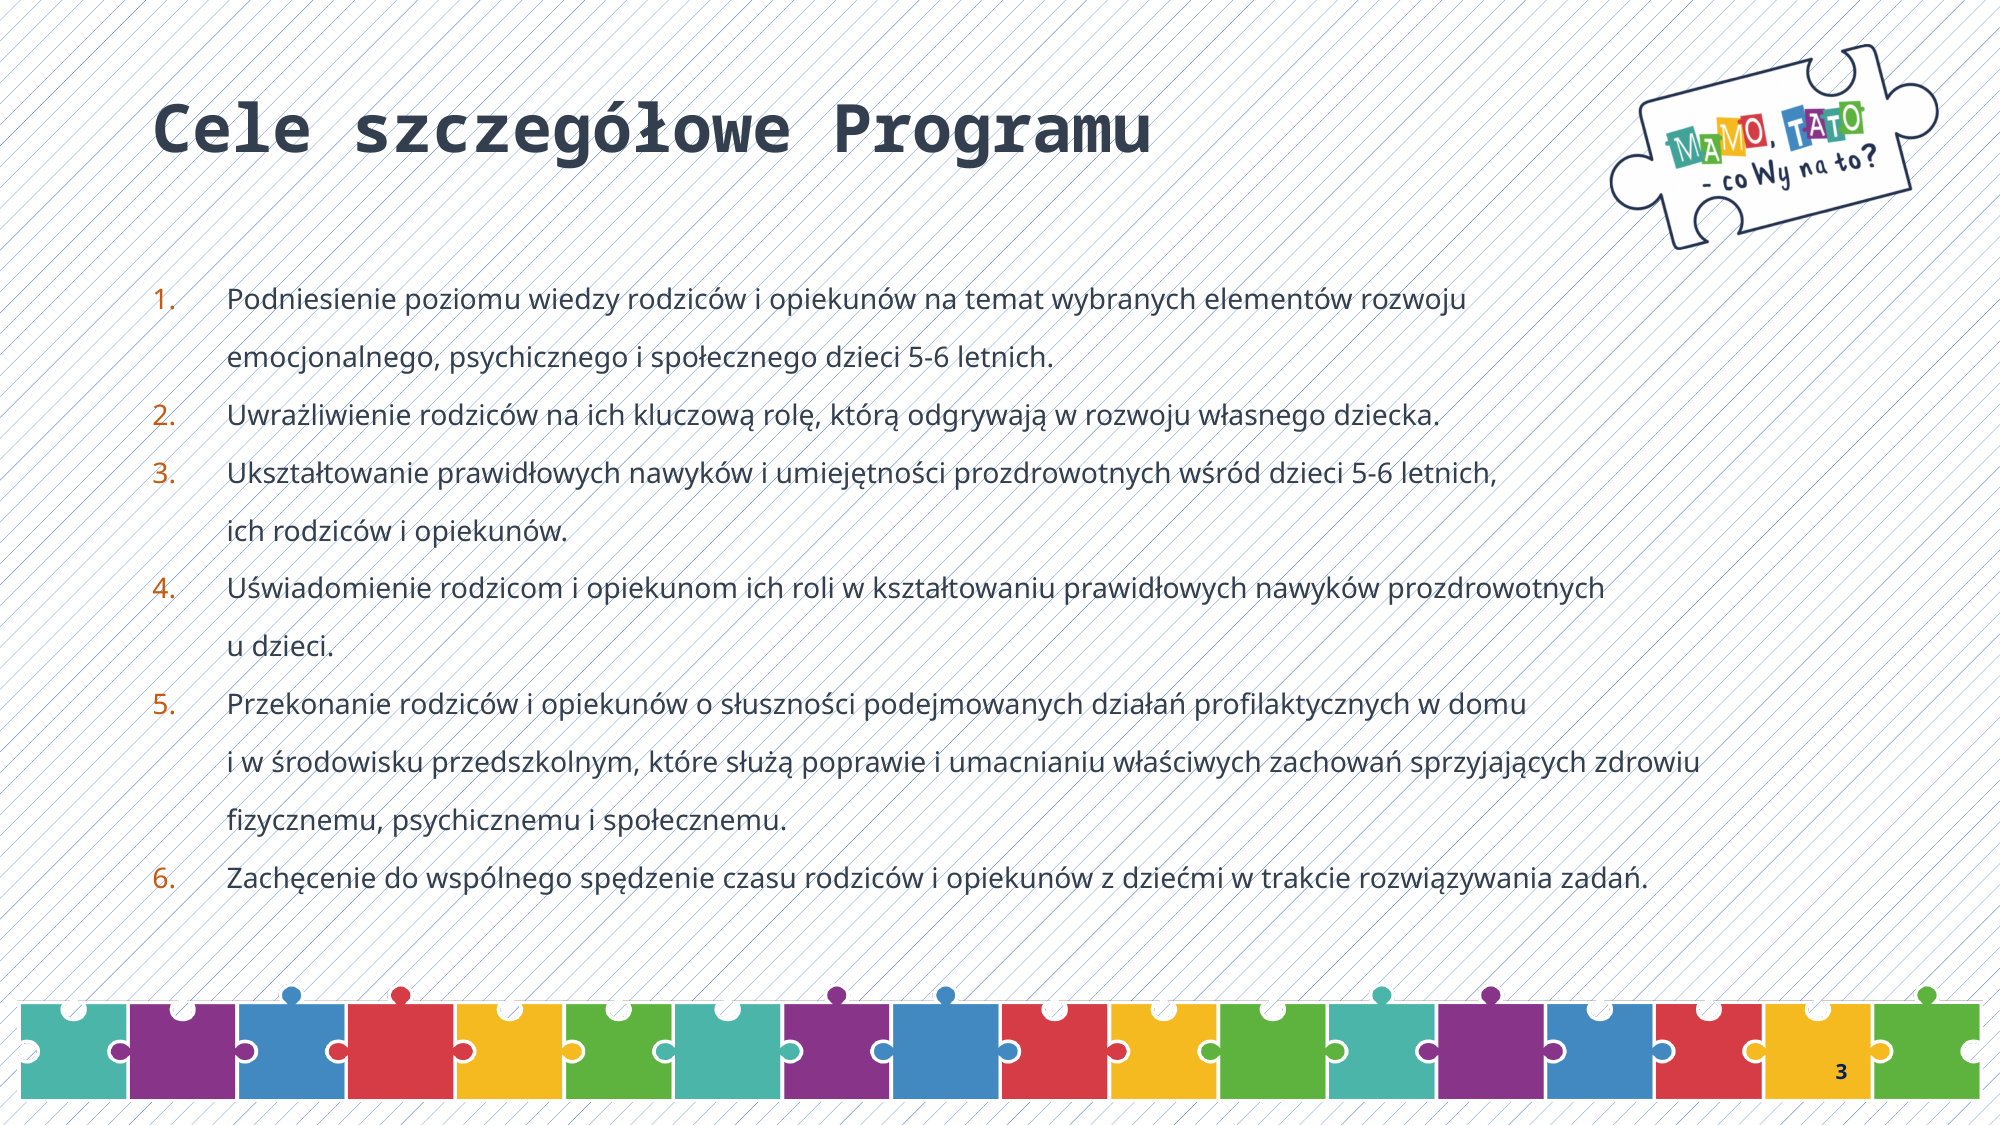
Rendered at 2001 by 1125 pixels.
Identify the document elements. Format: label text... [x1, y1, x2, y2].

slide_number 3 [1412, 1042, 1863, 1103]
list Podniesienie poziomu wiedzy rodziców i opiekunów na temat wybranych elementów rozwoju emocjonalnego, psychicznego i społecznego dzieci 5-6 letnich. Uwrażliwienie rodziców na ich kluczową rolę, którą odgrywają w rozwoju własnego dziecka. Ukształtowanie prawidłowych nawyków i umiejętności prozdrowotnych wśród dzieci 5-6 letnich, ich rodziców i opiekunów. Uświadomienie rodzicom i opiekunom ich roli w kształtowaniu prawidłowych nawyków prozdrowotnych u dzieci. Przekonanie rodziców i opiekunów o słuszności podejmowanych działań profilaktycznych w domu i w środowisku przedszkolnym, które służą poprawie i umacnianiu właściwych zachowań sprzyjających zdrowiu fizycznemu, psychicznemu i społecznemu. Zachęcenie do wspólnego spędzenie czasu rodziców i opiekunów z dziećmi w trakcie rozwiązywania zadań. [137, 249, 1863, 915]
title Cele szczegółowe Programu [137, 50, 1863, 211]
picture [17, 983, 1983, 1102]
picture [1614, 35, 1953, 249]
